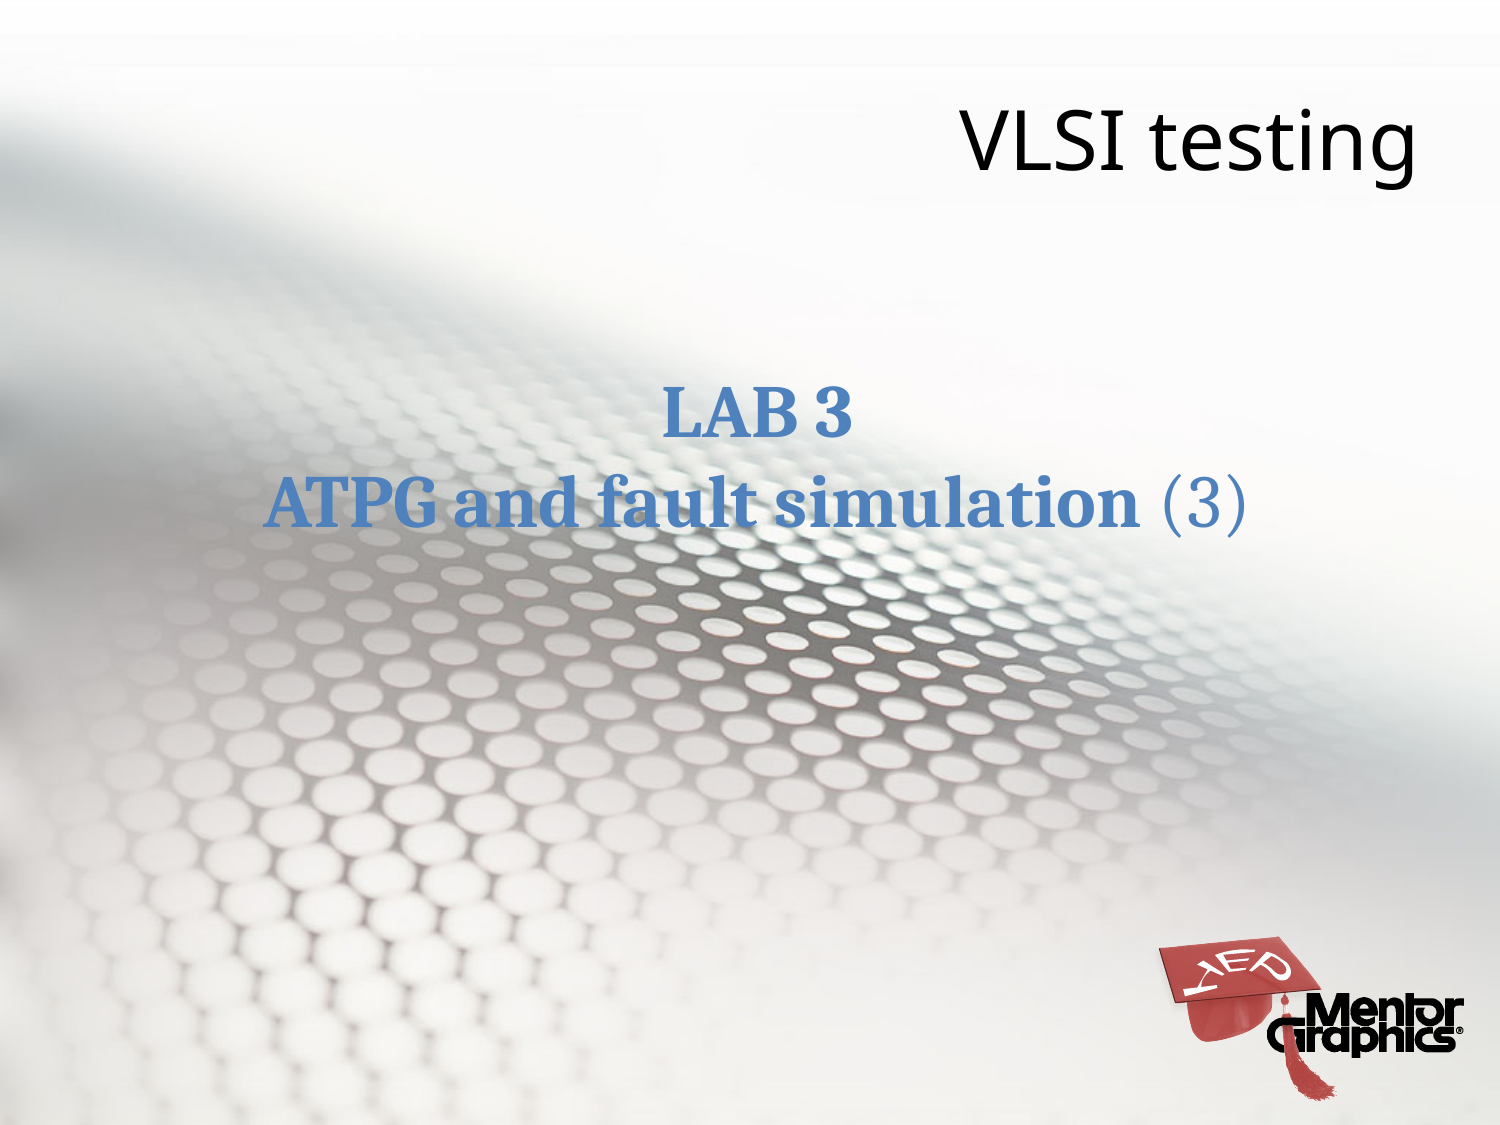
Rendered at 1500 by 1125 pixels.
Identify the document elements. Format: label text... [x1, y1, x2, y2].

text_box LAB 3 ATPG and fault simulation (3) [0, 341, 1500, 543]
picture [0, 0, 1500, 341]
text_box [1157, 935, 1464, 1104]
title VLSI testing [404, 78, 1436, 197]
picture [0, 543, 1500, 1125]
